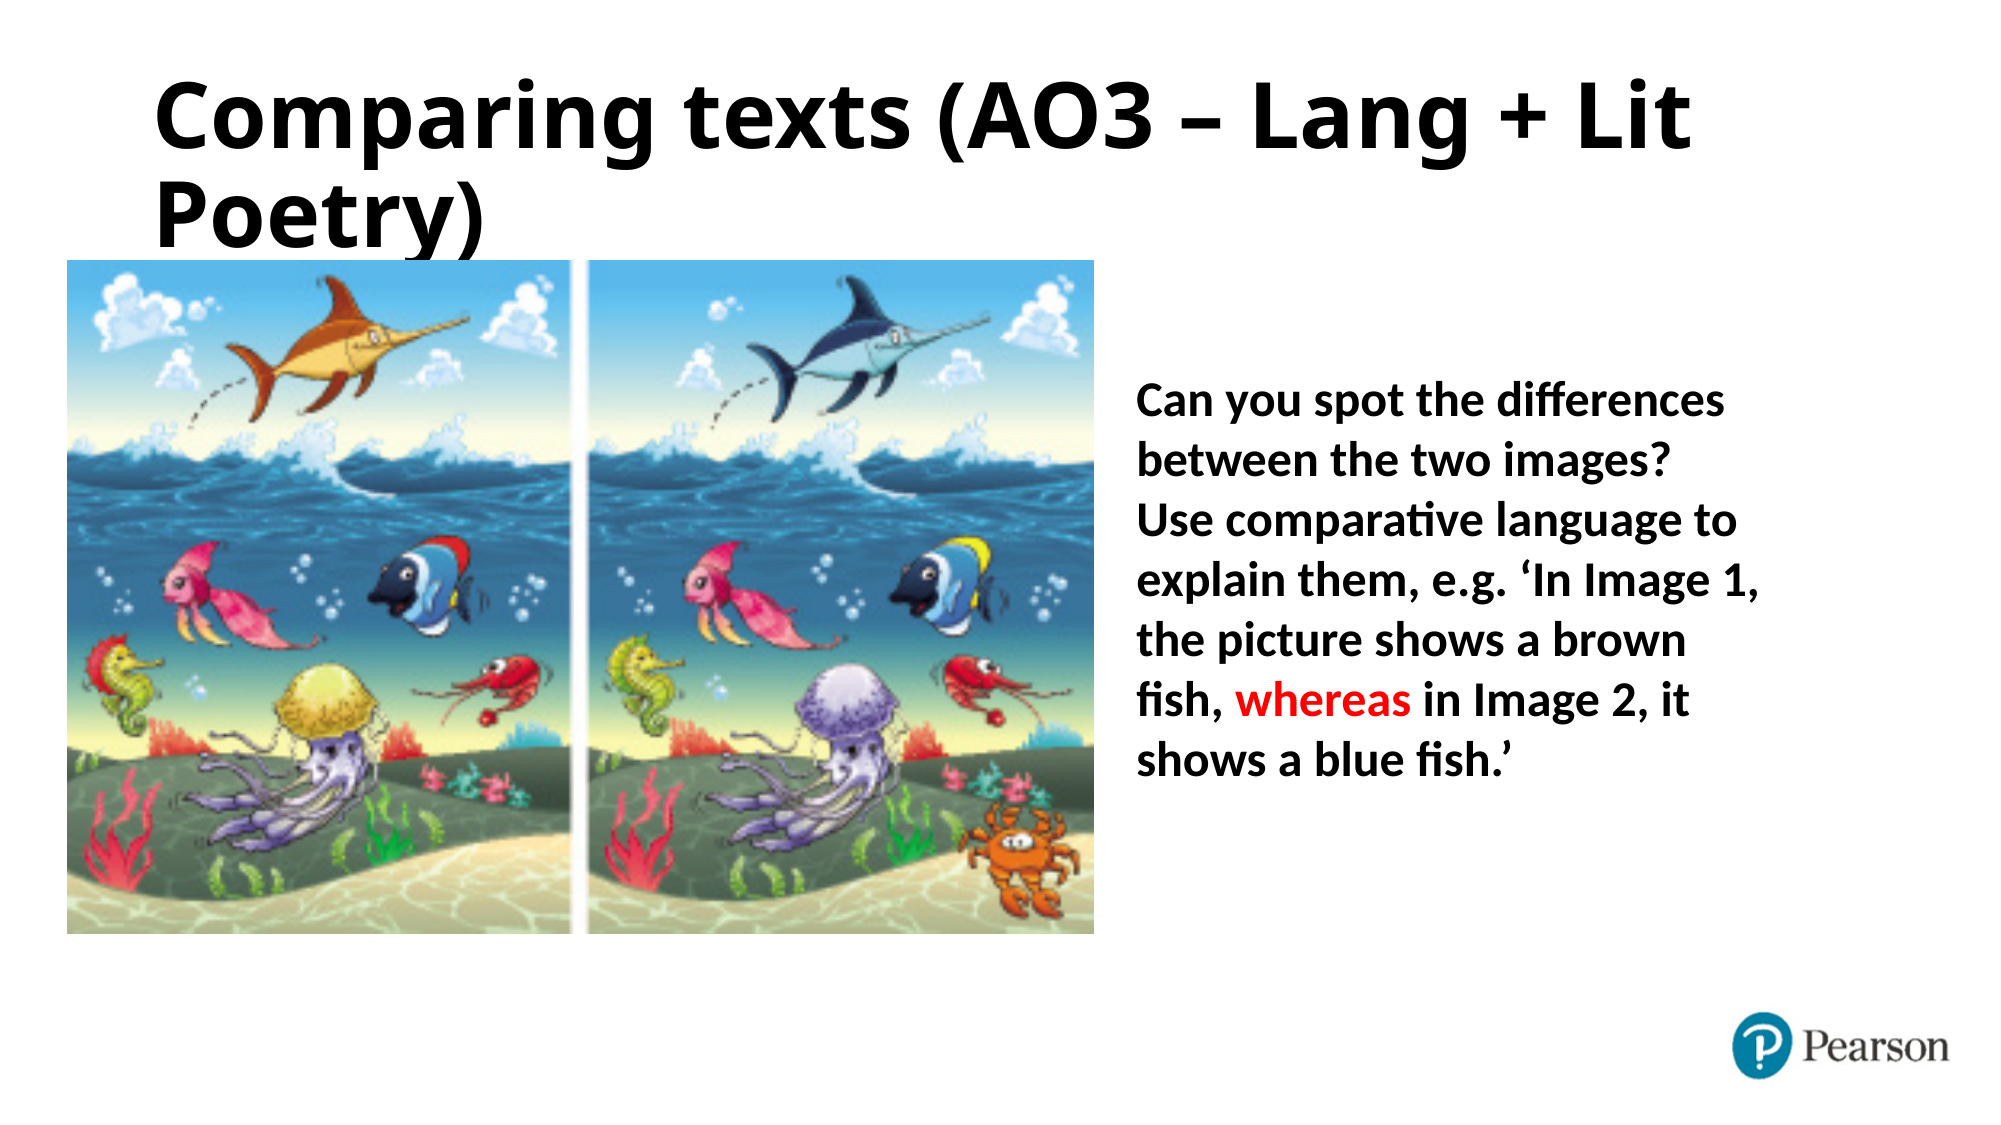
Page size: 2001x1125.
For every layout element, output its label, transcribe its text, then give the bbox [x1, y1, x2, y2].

picture [67, 260, 1094, 934]
title Comparing texts (AO3 – Lang + Lit Poetry) [137, 59, 1863, 278]
picture [1722, 997, 1960, 1090]
text_box Can you spot the differences between the two images? Use comparative language to explain them, e.g. ‘In Image 1, the picture shows a brown fish, whereas in Image 2, it shows a blue fish.’ [1121, 359, 1784, 794]
